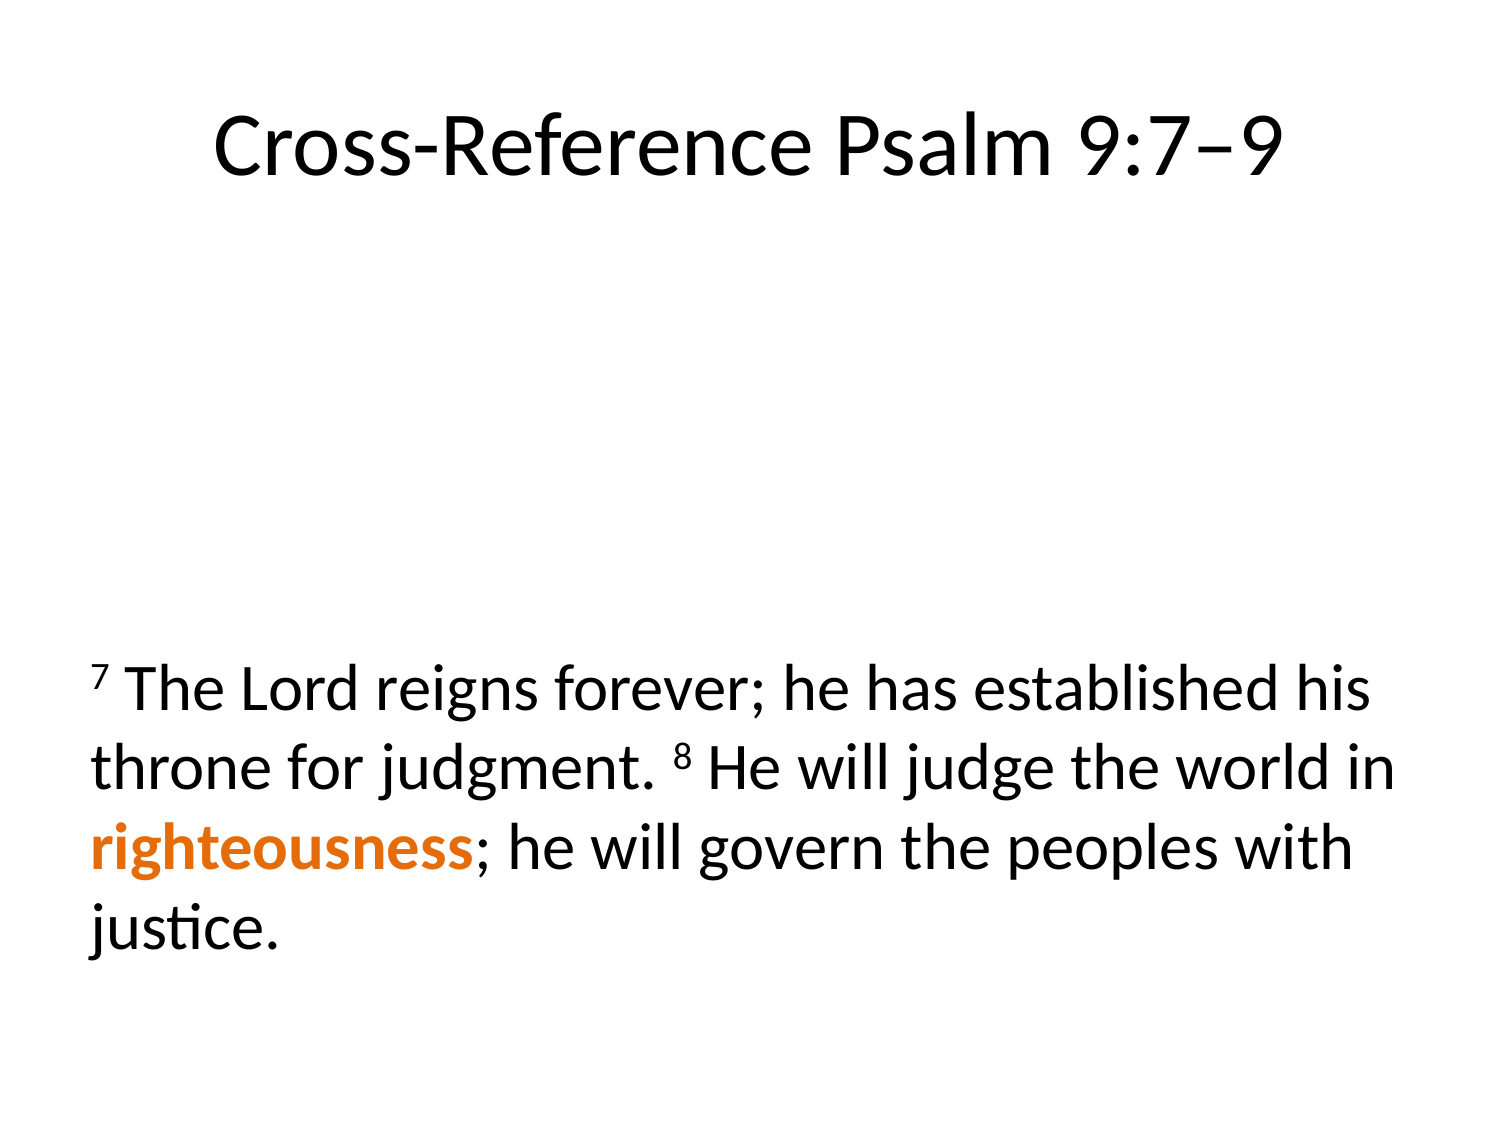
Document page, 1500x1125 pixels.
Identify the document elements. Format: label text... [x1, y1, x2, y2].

list 7 The Lord reigns forever; he has established his throne for judgment. 8 He will judge the world in righteousness; he will govern the peoples with justice. [75, 262, 1425, 1005]
title Cross-Reference Psalm 9:7–9 [75, 45, 1425, 233]
